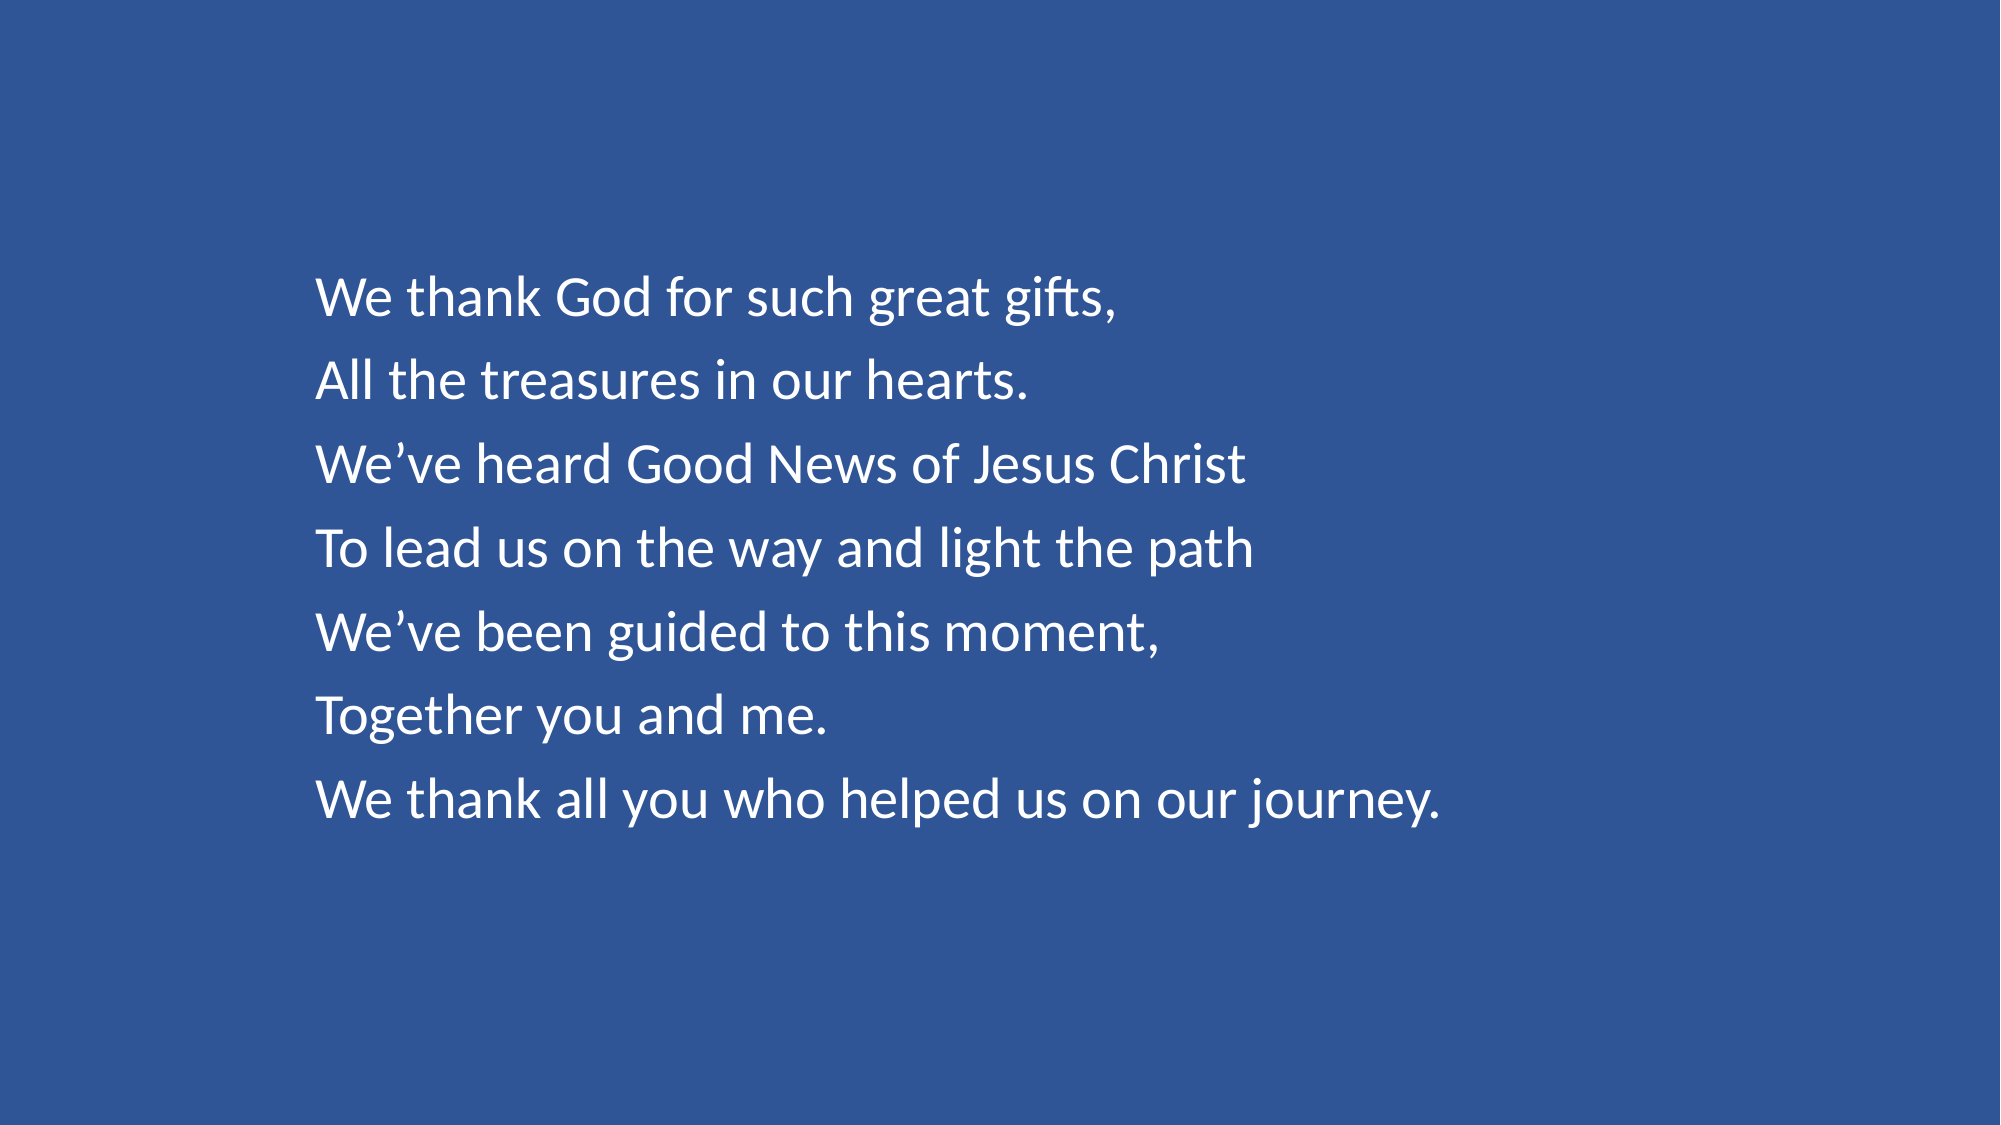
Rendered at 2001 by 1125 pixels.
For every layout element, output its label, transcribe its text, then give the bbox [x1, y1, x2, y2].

list We thank God for such great gifts, All the treasures in our hearts. We’ve heard Good News of Jesus Christ To lead us on the way and light the path We’ve been guided to this moment, Together you and me. We thank all you who helped us on our journey. [300, 258, 1700, 867]
